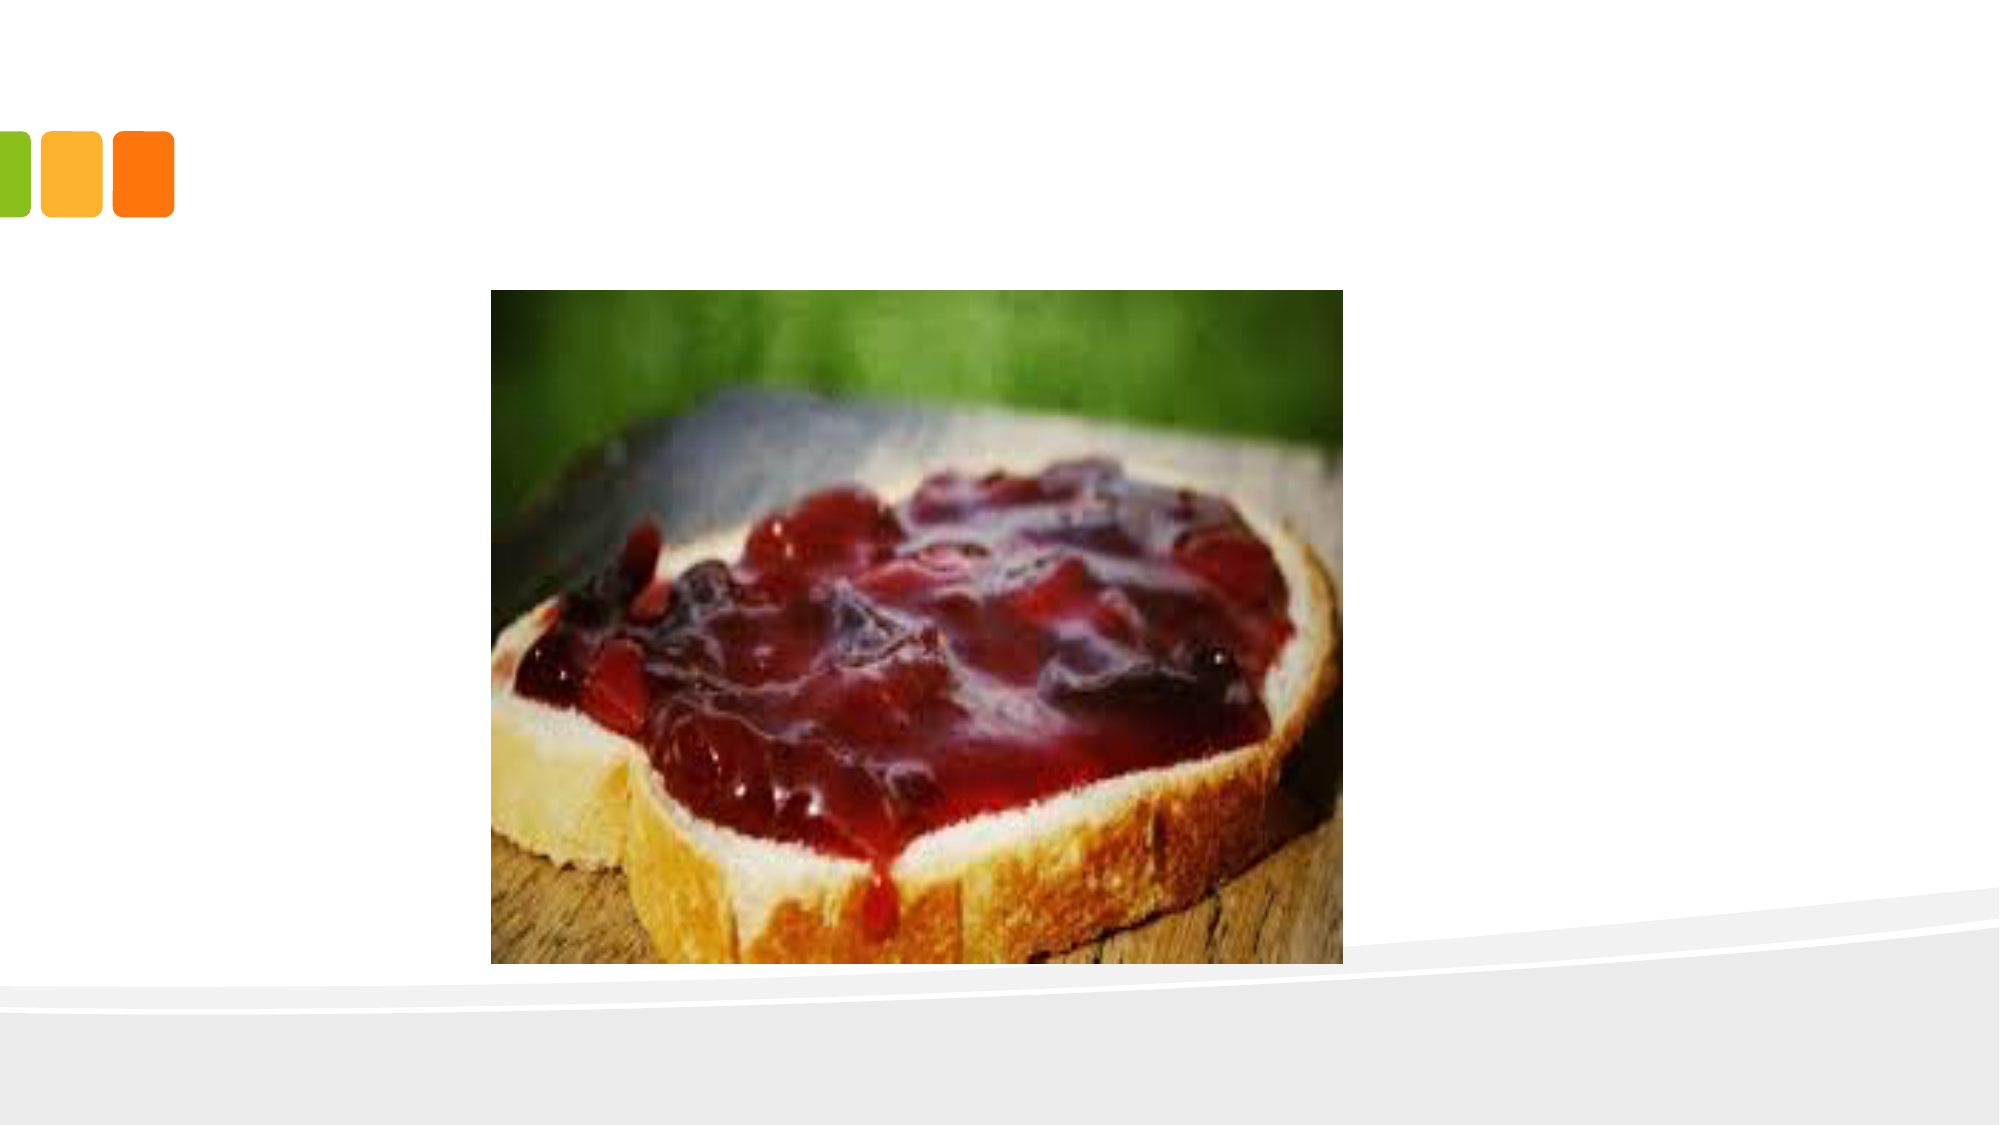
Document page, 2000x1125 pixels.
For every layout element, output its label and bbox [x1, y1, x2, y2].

picture [491, 290, 1343, 965]
